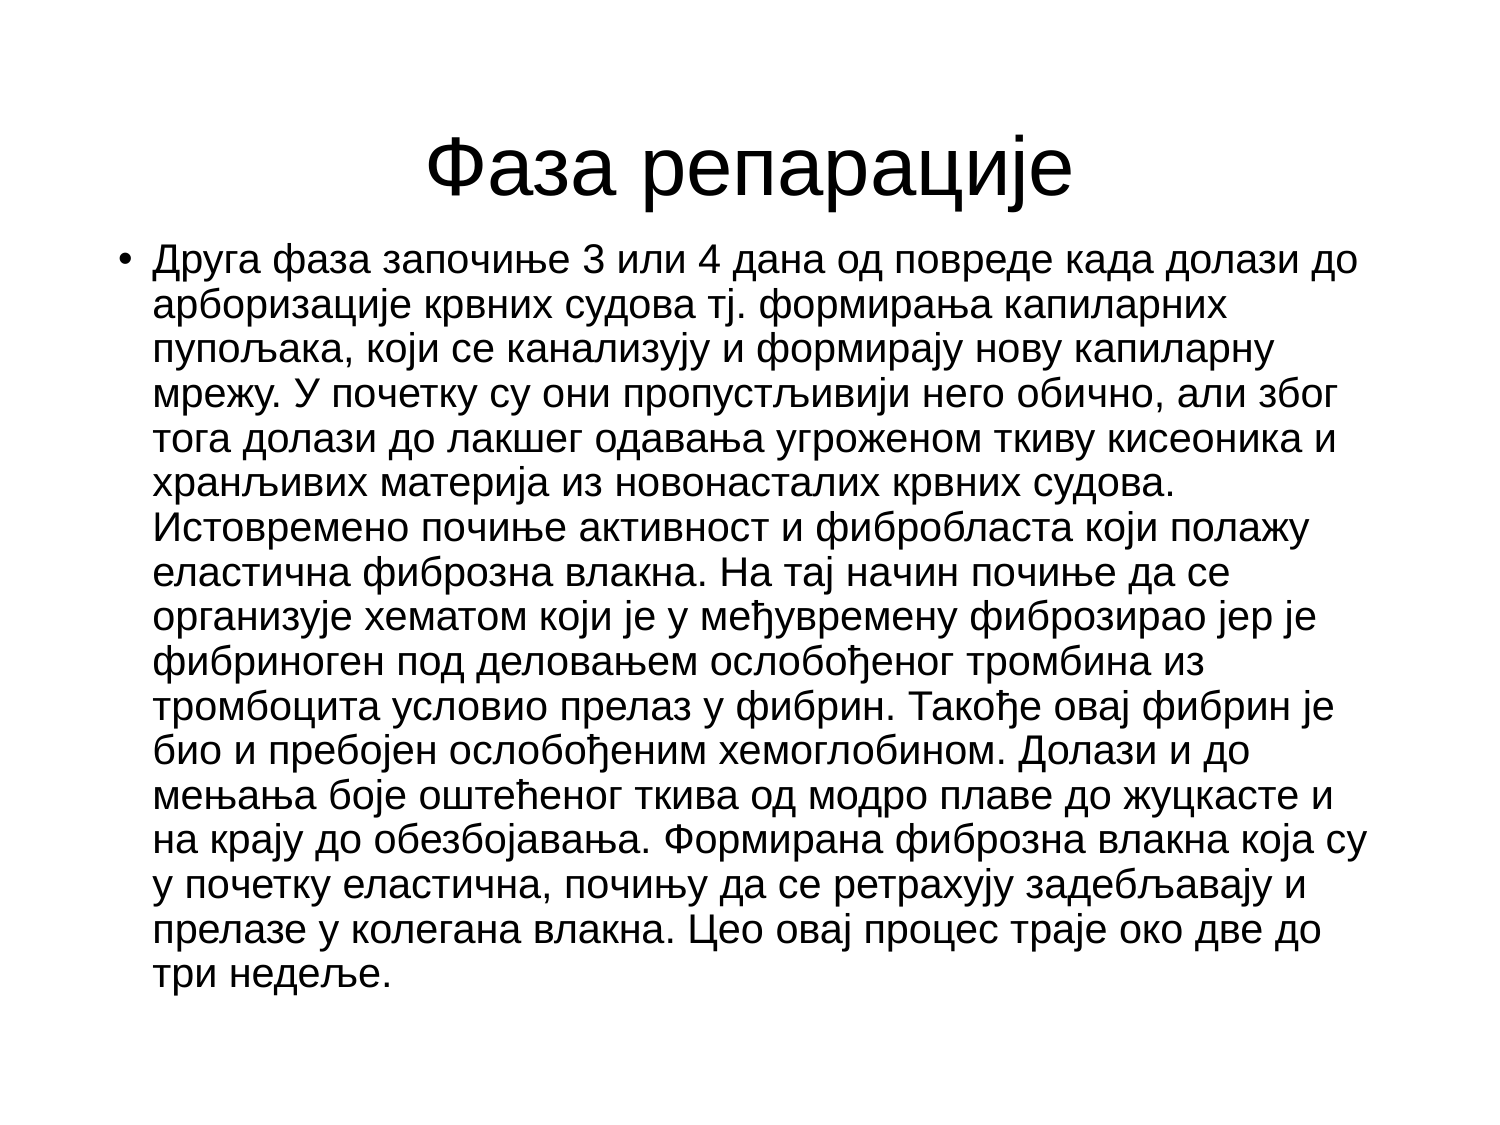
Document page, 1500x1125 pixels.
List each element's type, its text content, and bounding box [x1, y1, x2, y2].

list Друга фаза започиње 3 или 4 дана од повреде када долази до арборизације крвних судова тј. формирања капиларних пупољака, који се канализују и формирају нову капиларну мрежу. У почетку су они пропустљивији него обично, али због тога долази до лакшег одавања угроженом ткиву кисеоника и хранљивих материја из новонасталих крвних судова. Истовремено почиње активност и фибробласта који полажу еластична фиброзна влакна. На тај начин почиње да се организује хематом који је у међувремену фиброзирао јер је фибриноген под деловањем ослобођеног тромбина из тромбоцита условио прелаз у фибрин. Такође овај фибрин је био и пребојен ослобођеним хемоглобином. Долази и до мењања боје оштећеног ткива од модро плаве до жуцкасте и на крају до обезбојавања. Формирана фиброзна влакна која су у почетку еластична, почињу да се ретрахују задебљавају и прелазе у колегана влакна. Цео овај процес траје око две до три недеље. [103, 230, 1397, 1014]
title Фаза репарације [103, 59, 1397, 230]
